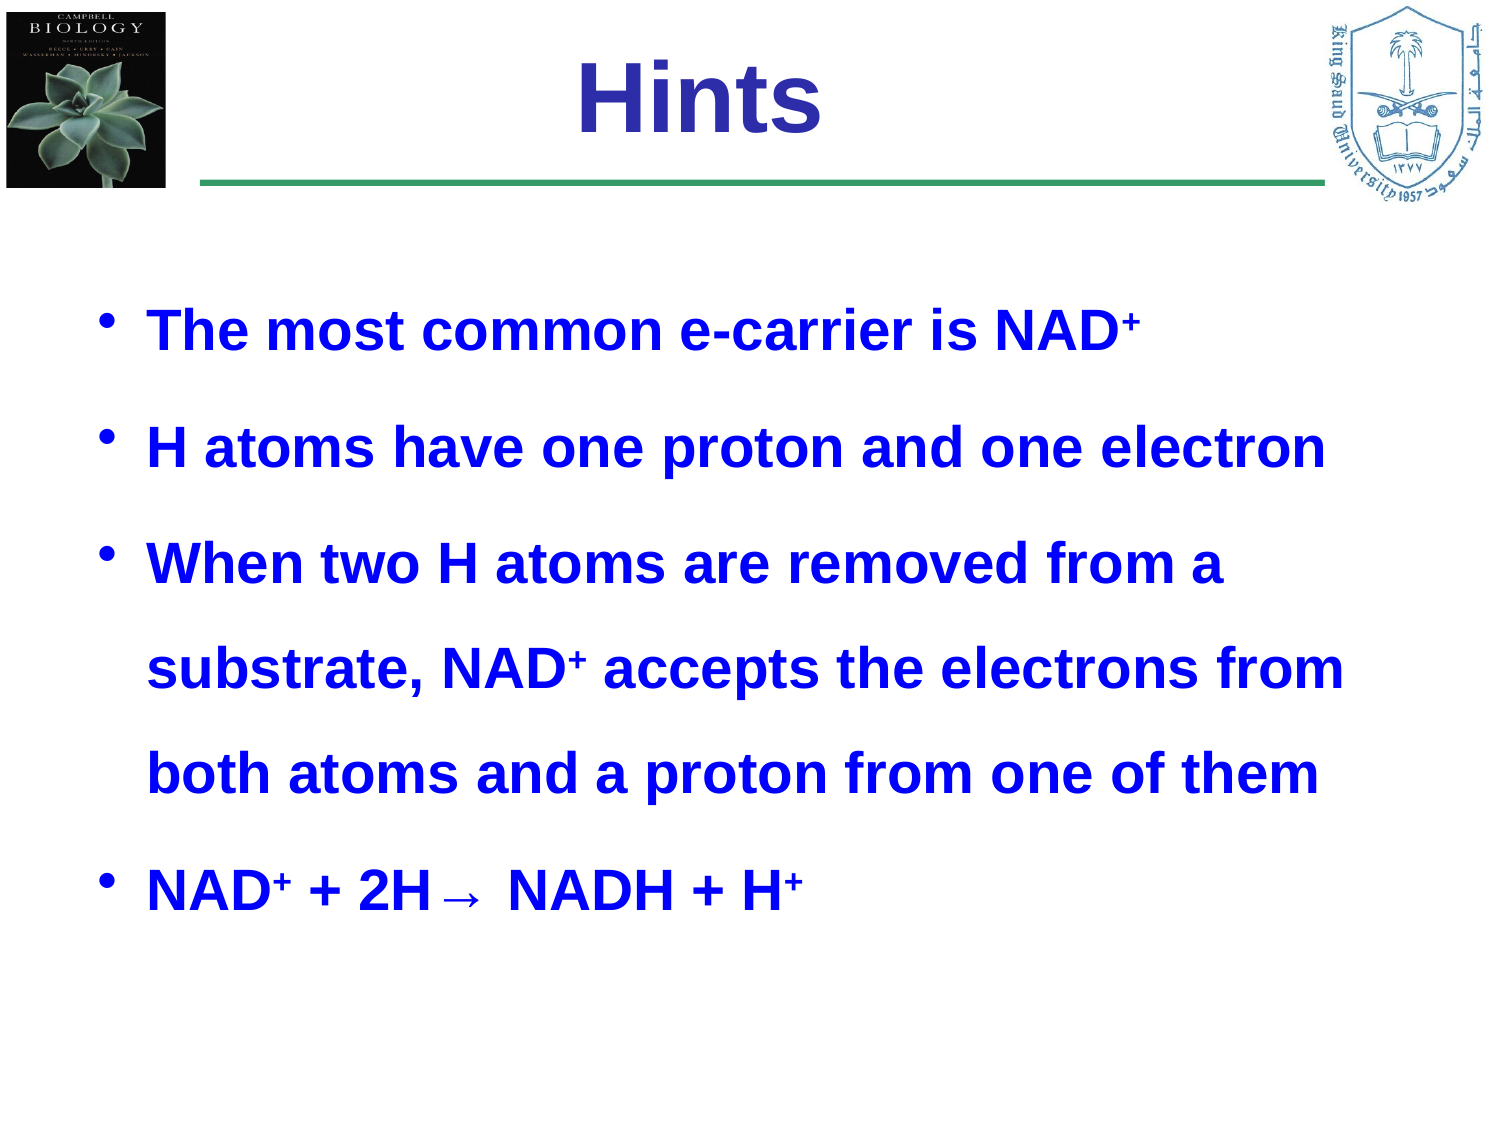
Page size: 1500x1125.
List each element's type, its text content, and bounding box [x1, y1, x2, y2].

list The most common e-carrier is NAD+ H atoms have one proton and one electron When two H atoms are removed from a substrate, NAD+ accepts the electrons from both atoms and a proton from one of them NAD+ + 2H→ NADH + H+ [75, 249, 1425, 950]
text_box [5, 0, 1488, 209]
